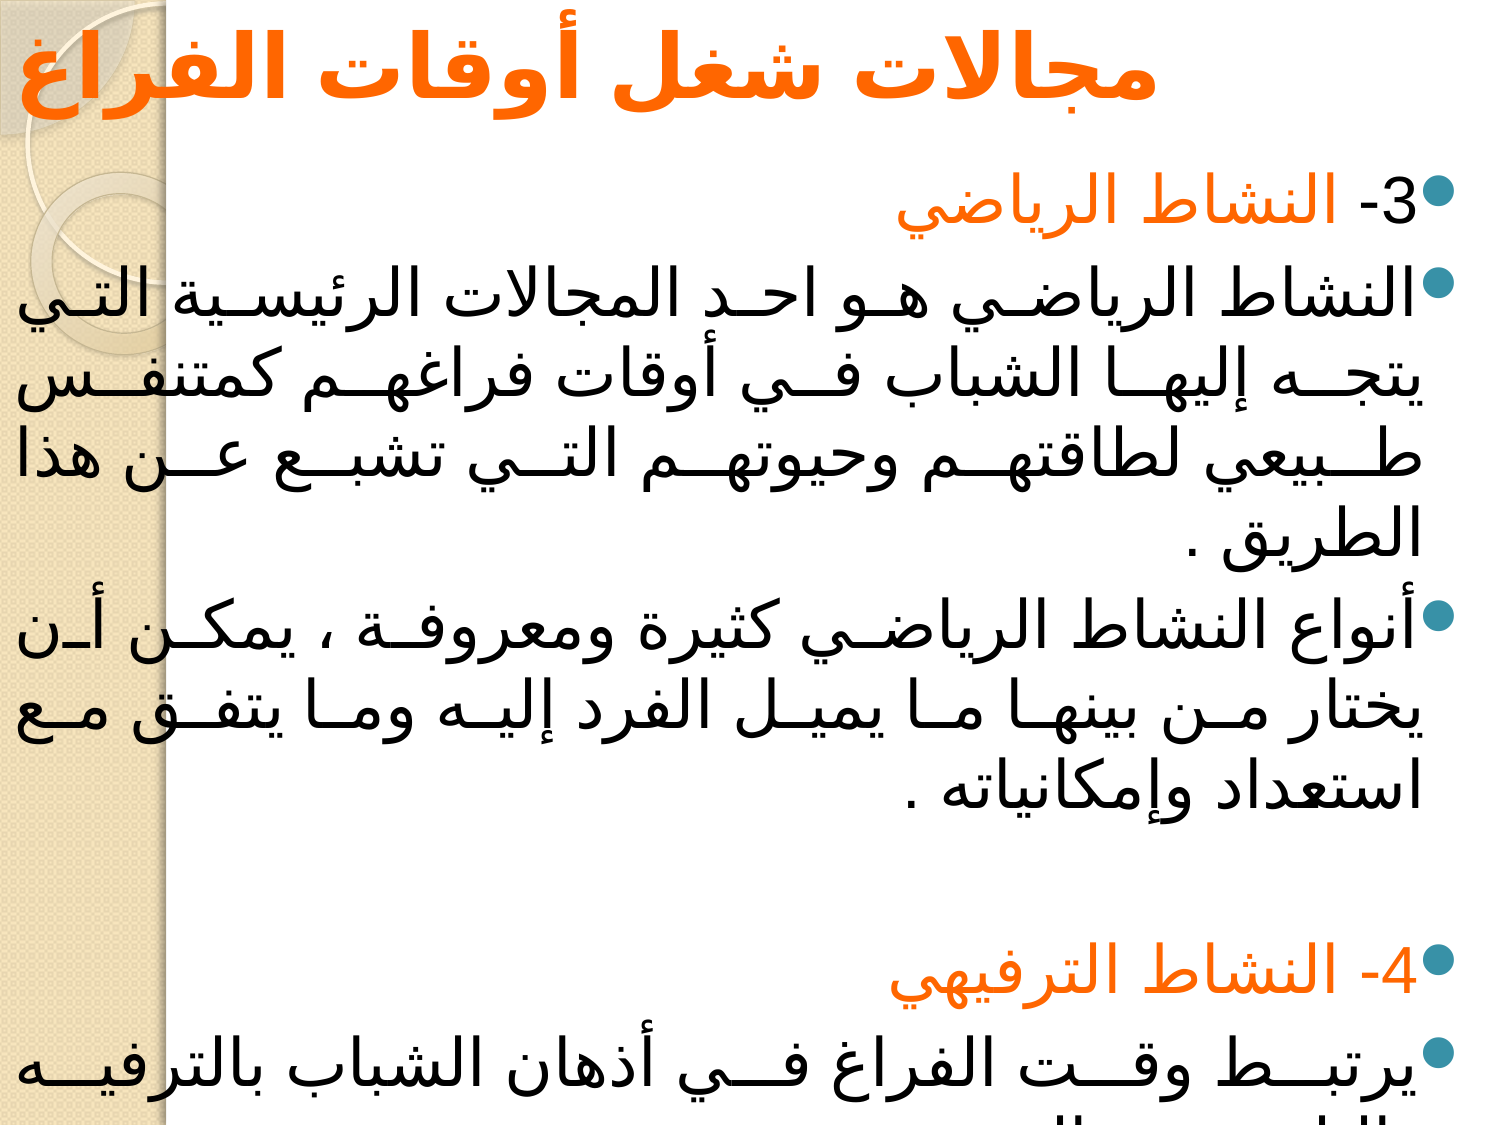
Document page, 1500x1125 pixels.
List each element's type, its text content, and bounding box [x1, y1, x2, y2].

title مجالات شغل أوقات الفراغ [0, 0, 1500, 125]
list 3- النشاط الرياضي النشاط الرياضي هو احد المجالات الرئيسية التي يتجه إليها الشباب في أوقات فراغهم كمتنفس طبيعي لطاقتهم وحيوتهم التي تشبع عن هذا الطريق . أنواع النشاط الرياضي كثيرة ومعروفة ، يمكن أن يختار من بينها ما يميل الفرد إليه وما يتفق مع استعداد وإمكانياته . 4- النشاط الترفيهي يرتبط وقت الفراغ في أذهان الشباب بالترفيه والتلويح عن النفس [0, 149, 1500, 1125]
